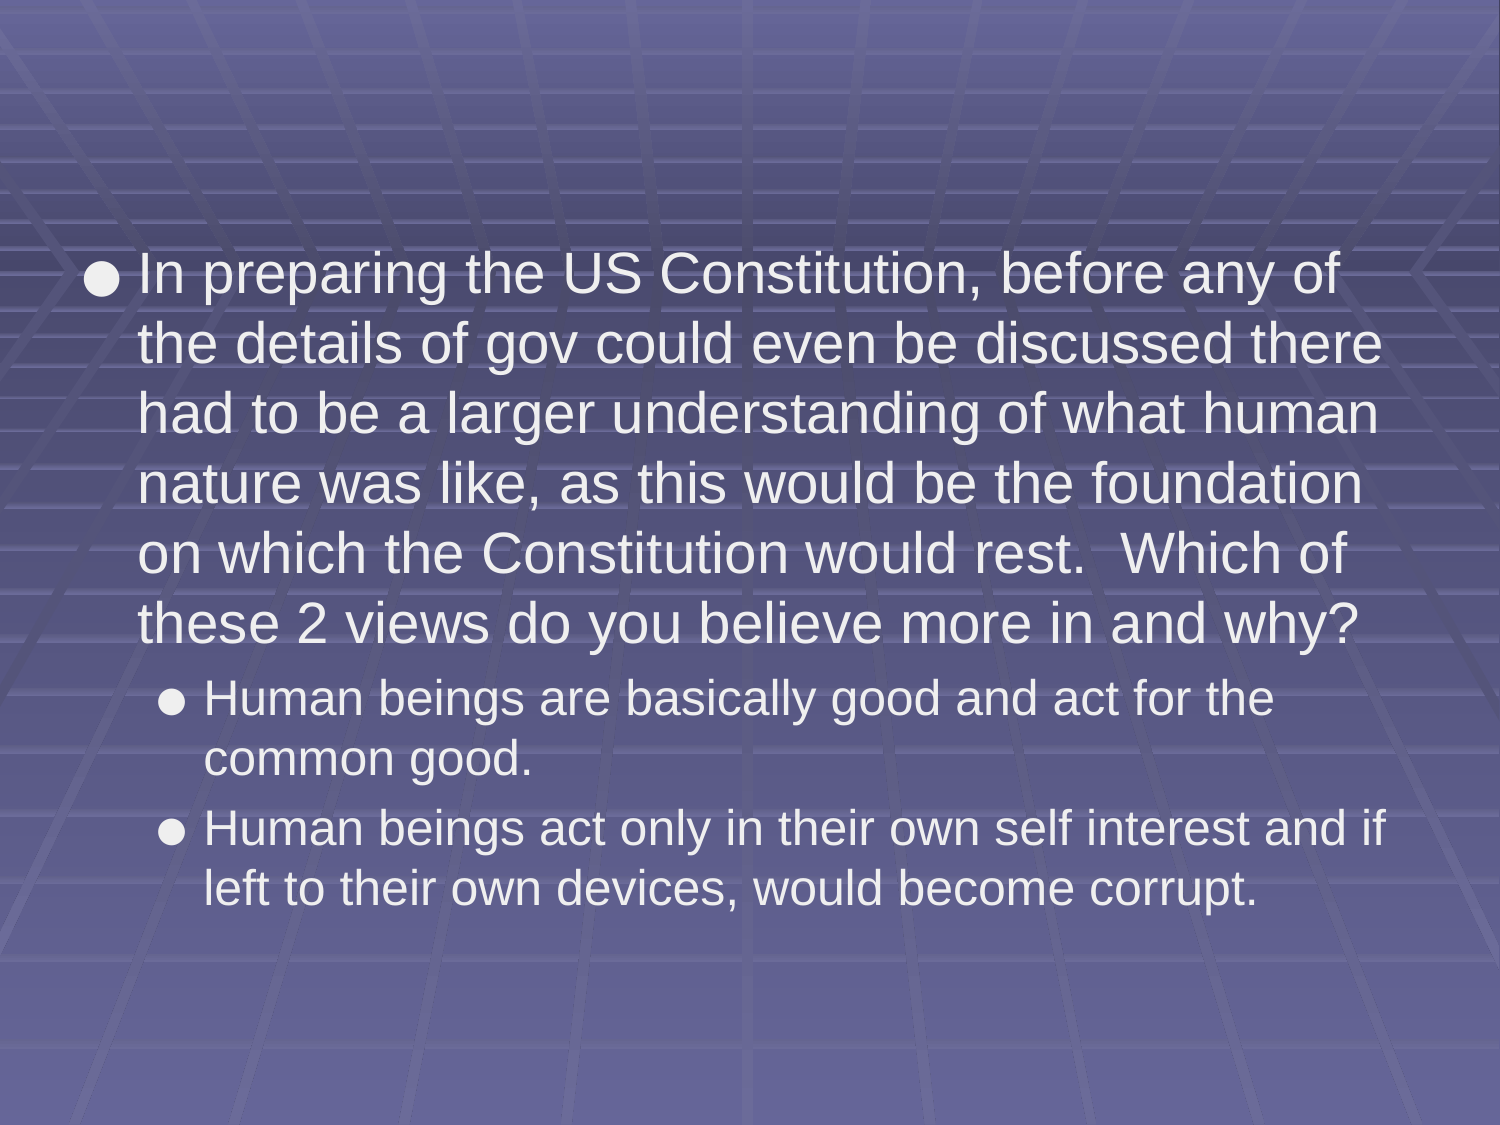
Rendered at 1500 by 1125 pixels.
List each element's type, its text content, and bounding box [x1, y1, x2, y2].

title In preparing the US Constitution, before any of the details of gov could even be discussed there had to be a larger understanding of what human nature was like, as this would be the foundation on which the Constitution would rest. Which of these 2 views do you believe more in and why? Human beings are basically good and act for the common good. Human beings act only in their own self interest and if left to their own devices, would become corrupt. [59, 536, 1409, 725]
